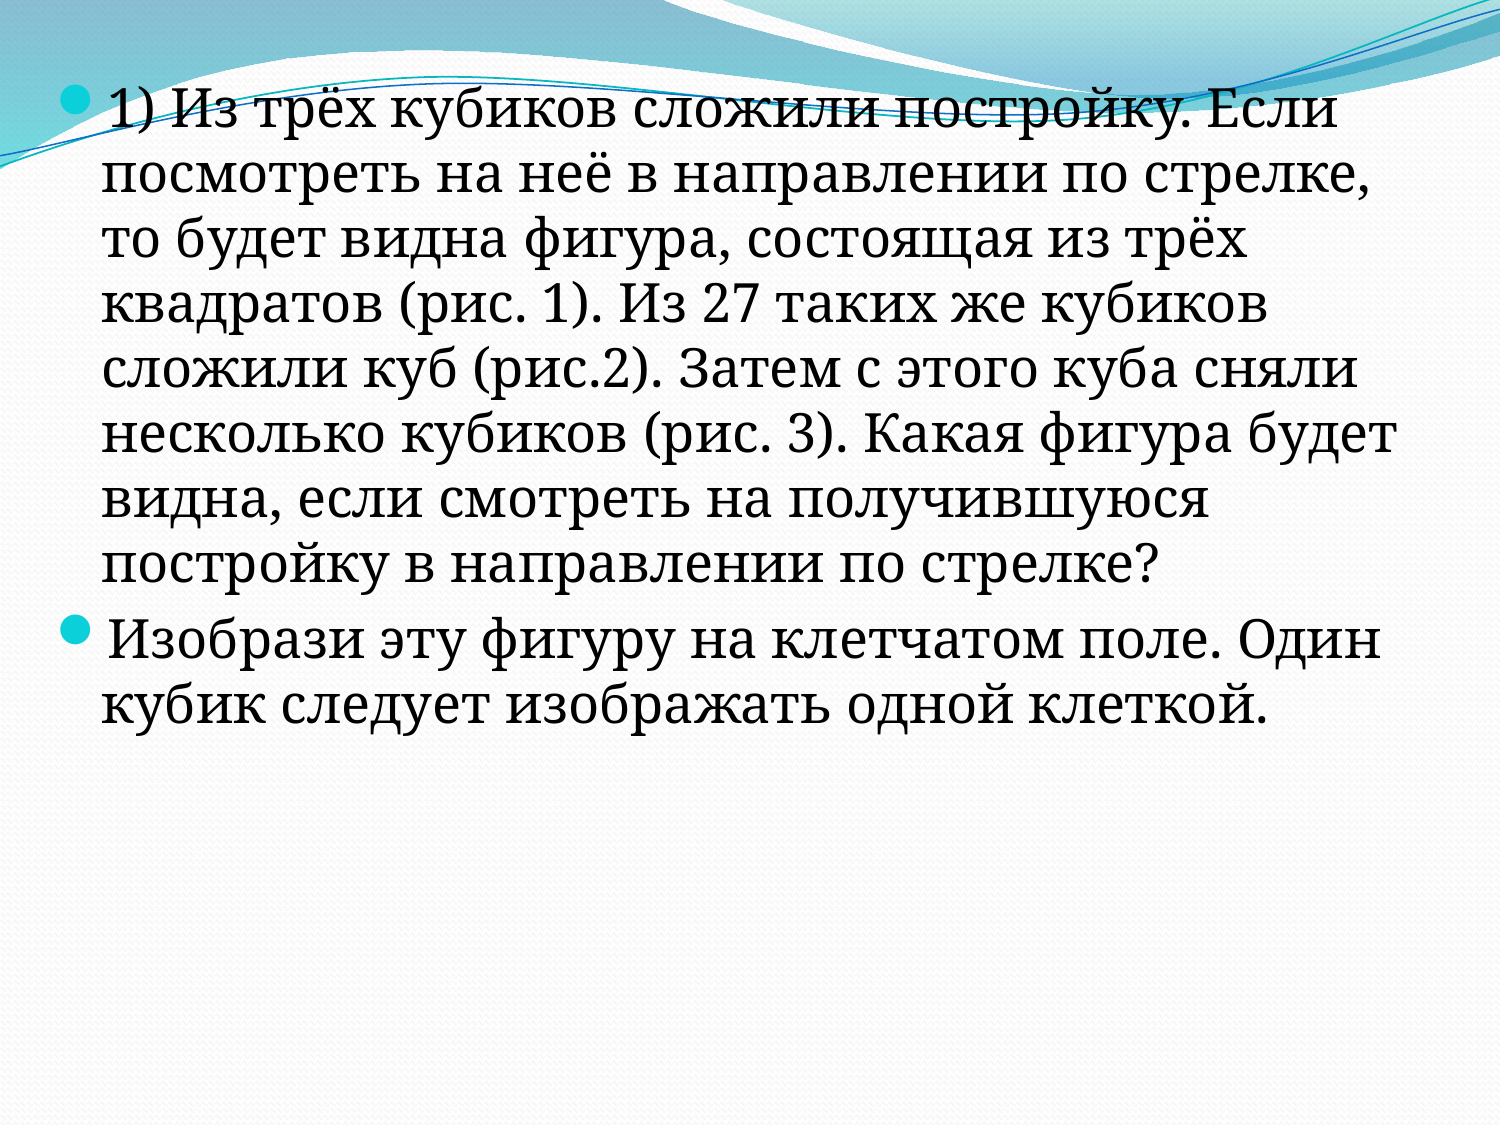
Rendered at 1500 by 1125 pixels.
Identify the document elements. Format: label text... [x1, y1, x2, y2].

list 1) Из трёх кубиков сложили постройку. Если посмотреть на неё в направлении по стрелке, то будет видна фигура, состоящая из трёх квадратов (рис. 1). Из 27 таких же кубиков сложили куб (рис.2). Затем с этого куба сняли несколько кубиков (рис. 3). Какая фигура будет видна, если смотреть на получившуюся постройку в направлении по стрелке? Изобрази эту фигуру на клетчатом поле. Один кубик следует изображать одной клеткой. [41, 66, 1415, 1125]
